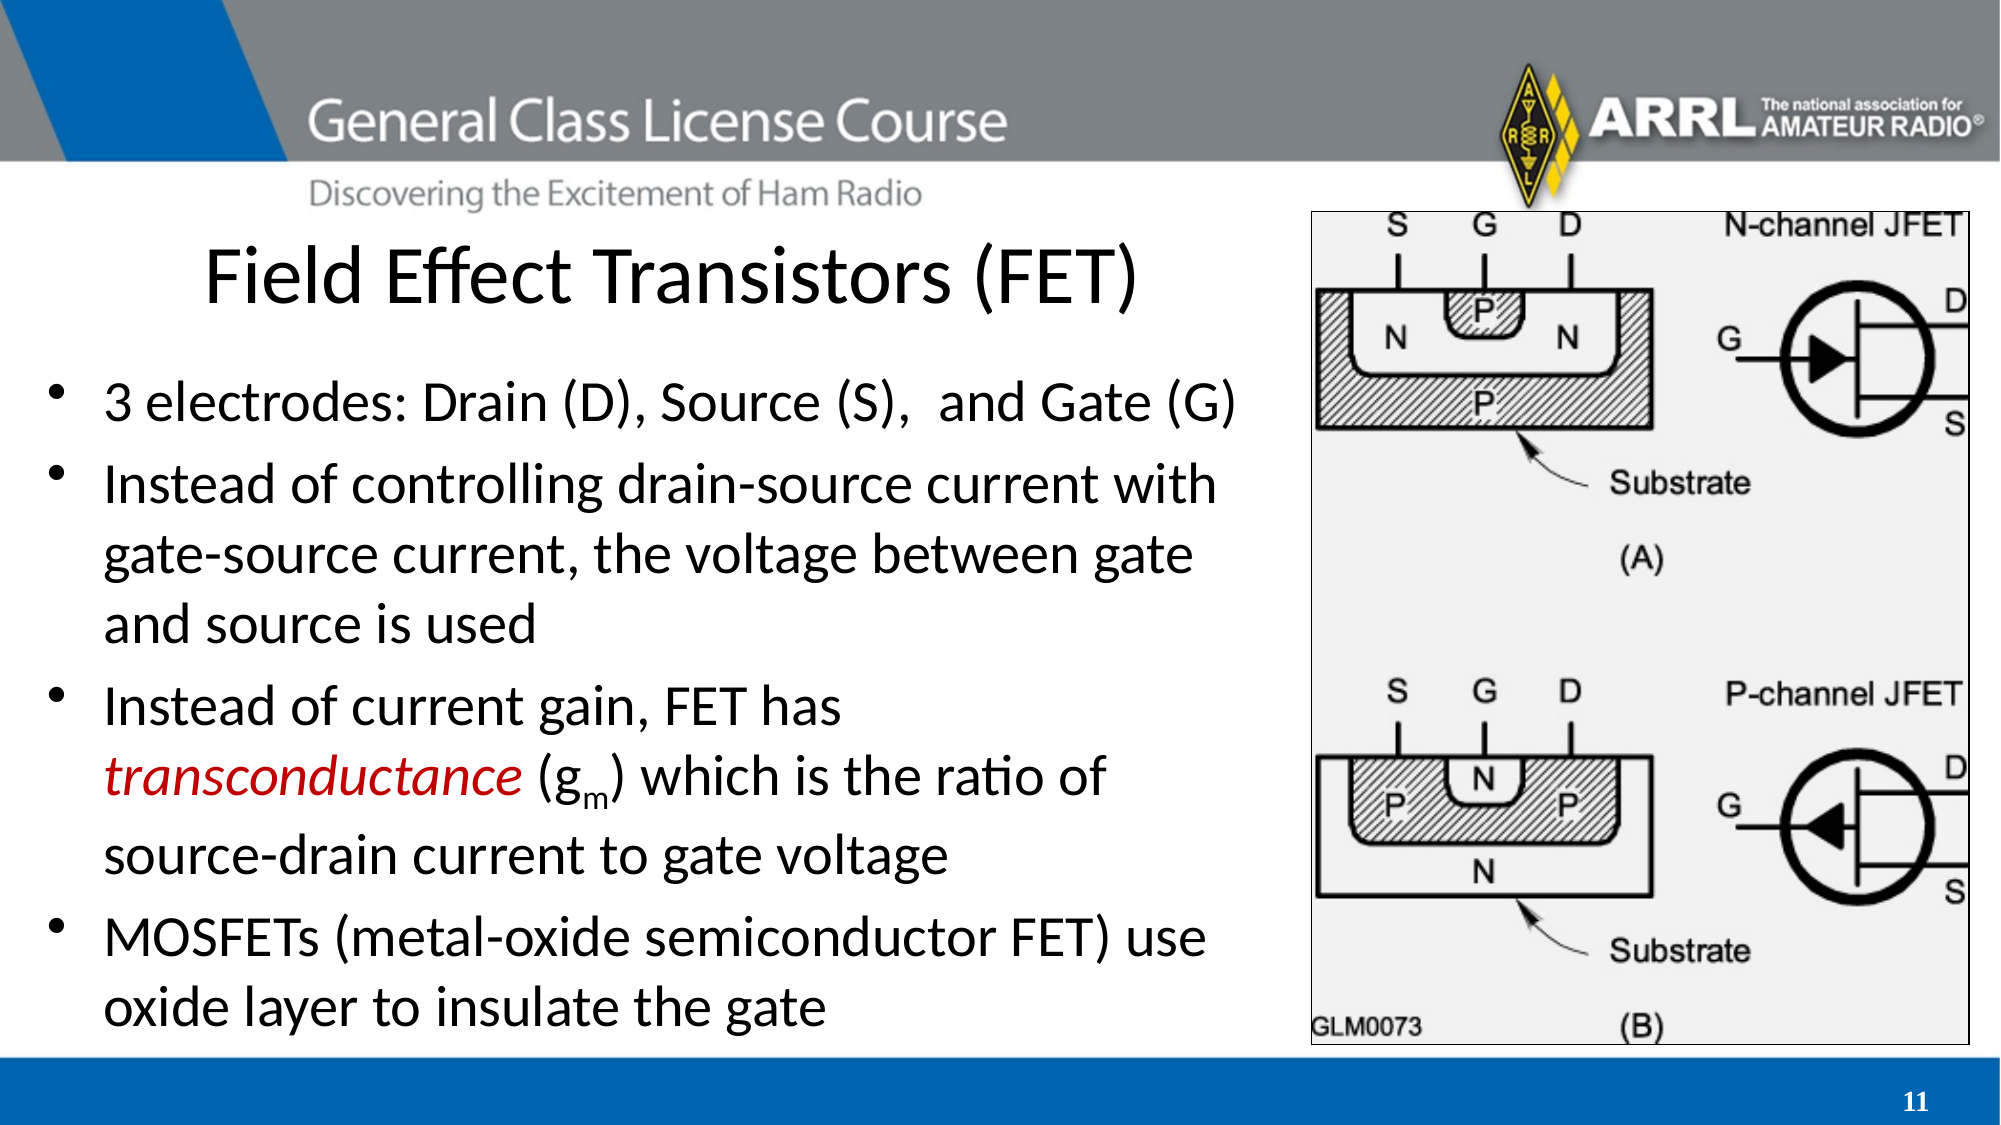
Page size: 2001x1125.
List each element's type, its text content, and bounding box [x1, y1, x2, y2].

title Field Effect Transistors (FET) [96, 212, 1250, 355]
picture [0, 0, 2001, 1125]
list 3 electrodes: Drain (D), Source (S), and Gate (G) Instead of controlling drain-source current with gate-source current, the voltage between gate and source is used Instead of current gain, FET has transconductance (gm) which is the ratio of source-drain current to gate voltage MOSFETs (metal-oxide semiconductor FET) use oxide layer to insulate the gate [31, 355, 1275, 1050]
